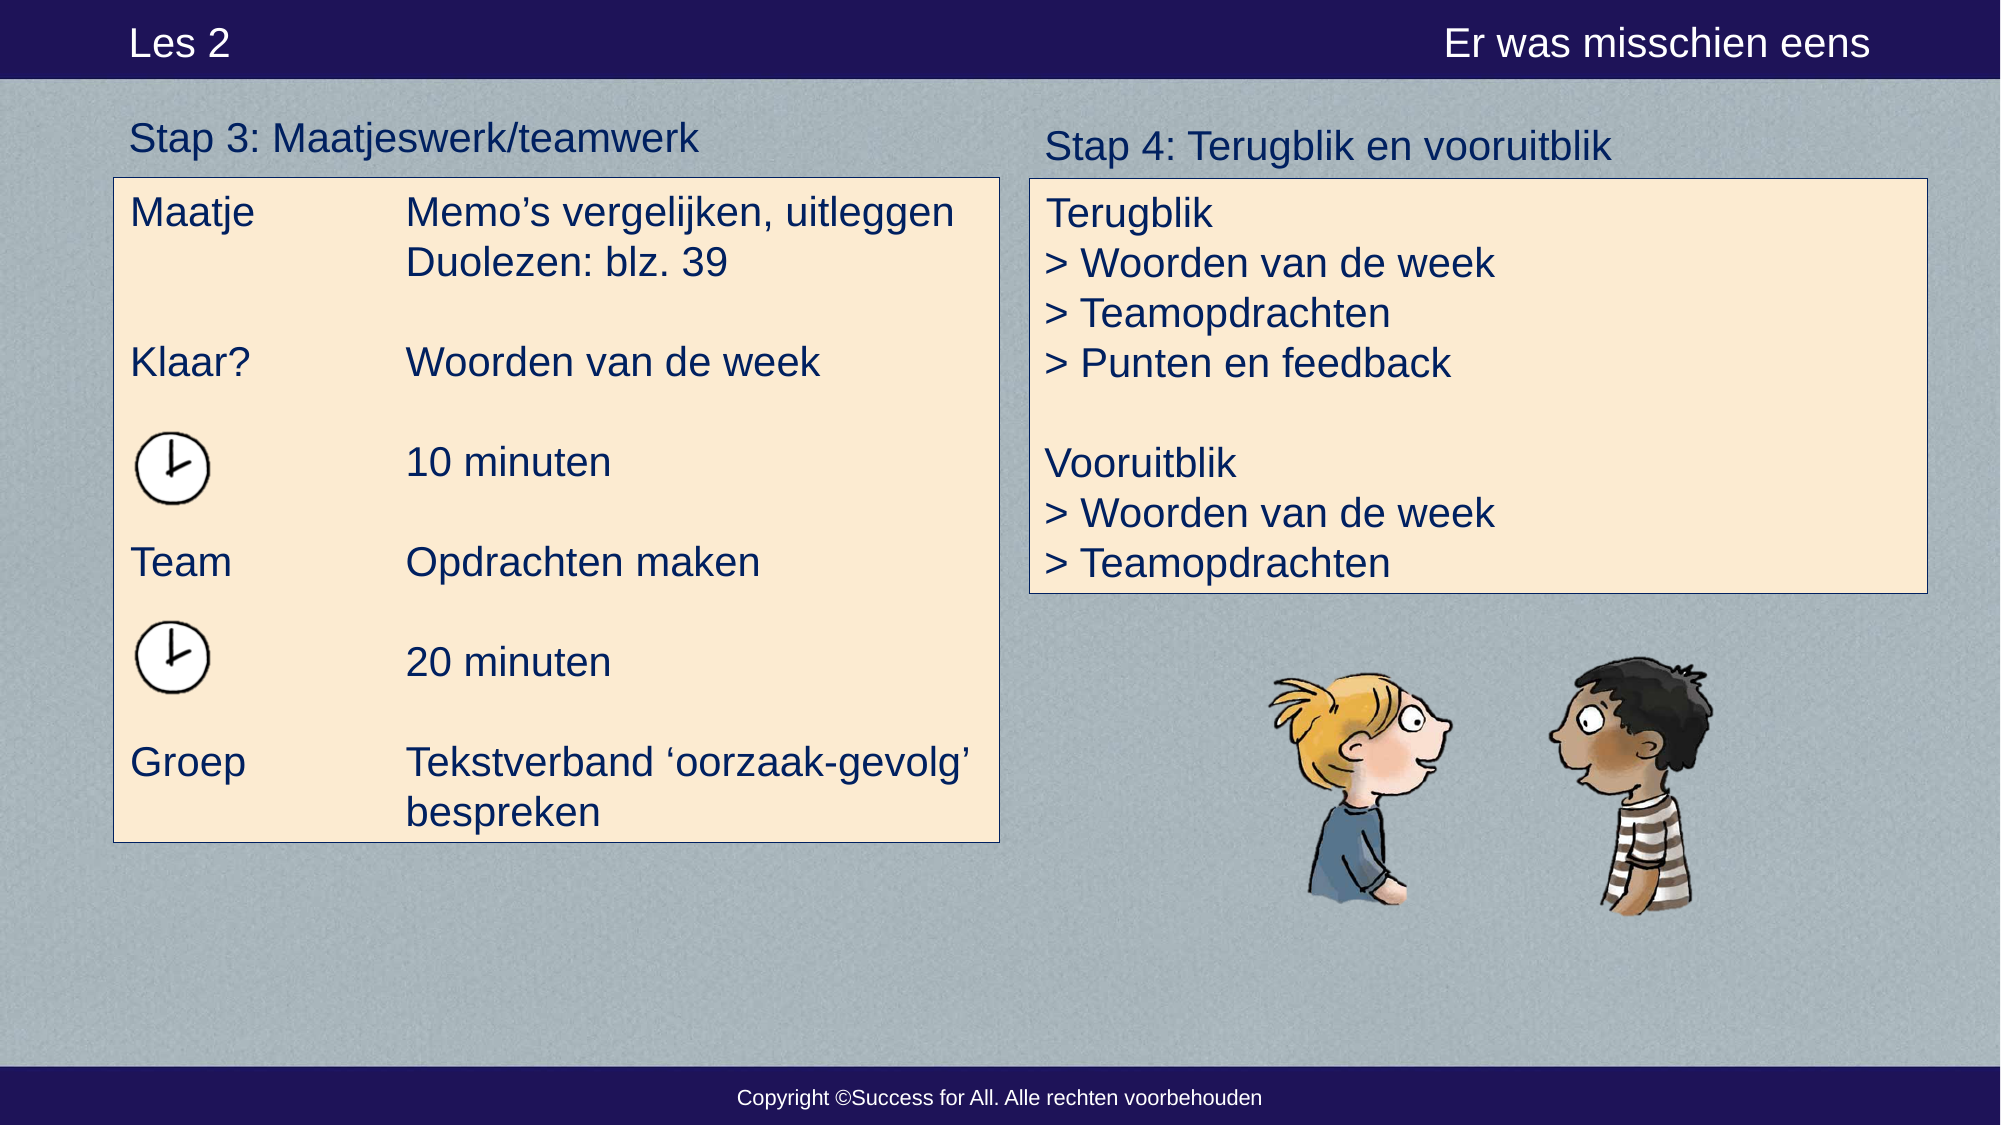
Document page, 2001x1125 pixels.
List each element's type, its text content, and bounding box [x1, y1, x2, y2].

text_box Maatje Memo’s vergelijken, uitleggen Duolezen: blz. 39 Klaar? Woorden van de week 10 minuten Team Opdrachten maken 20 minuten Groep Tekstverband ‘oorzaak-gevolg’ bespreken [113, 177, 1000, 843]
text_box Copyright ©Success for All. Alle rechten voorbehouden [0, 1076, 2000, 1125]
picture [0, 0, 2001, 1125]
text_box Les 2 [114, 8, 354, 73]
text_box Er was misschien eens [999, 8, 1886, 73]
text_box Stap 3: Maatjeswerk/teamwerk [114, 103, 907, 169]
text_box Stap 4: Terugblik en vooruitblik [1029, 111, 1822, 177]
text_box Terugblik > Woorden van de week > Teamopdrachten > Punten en feedback Vooruitblik > Woorden van de week > Teamopdrachten [1029, 178, 1928, 594]
